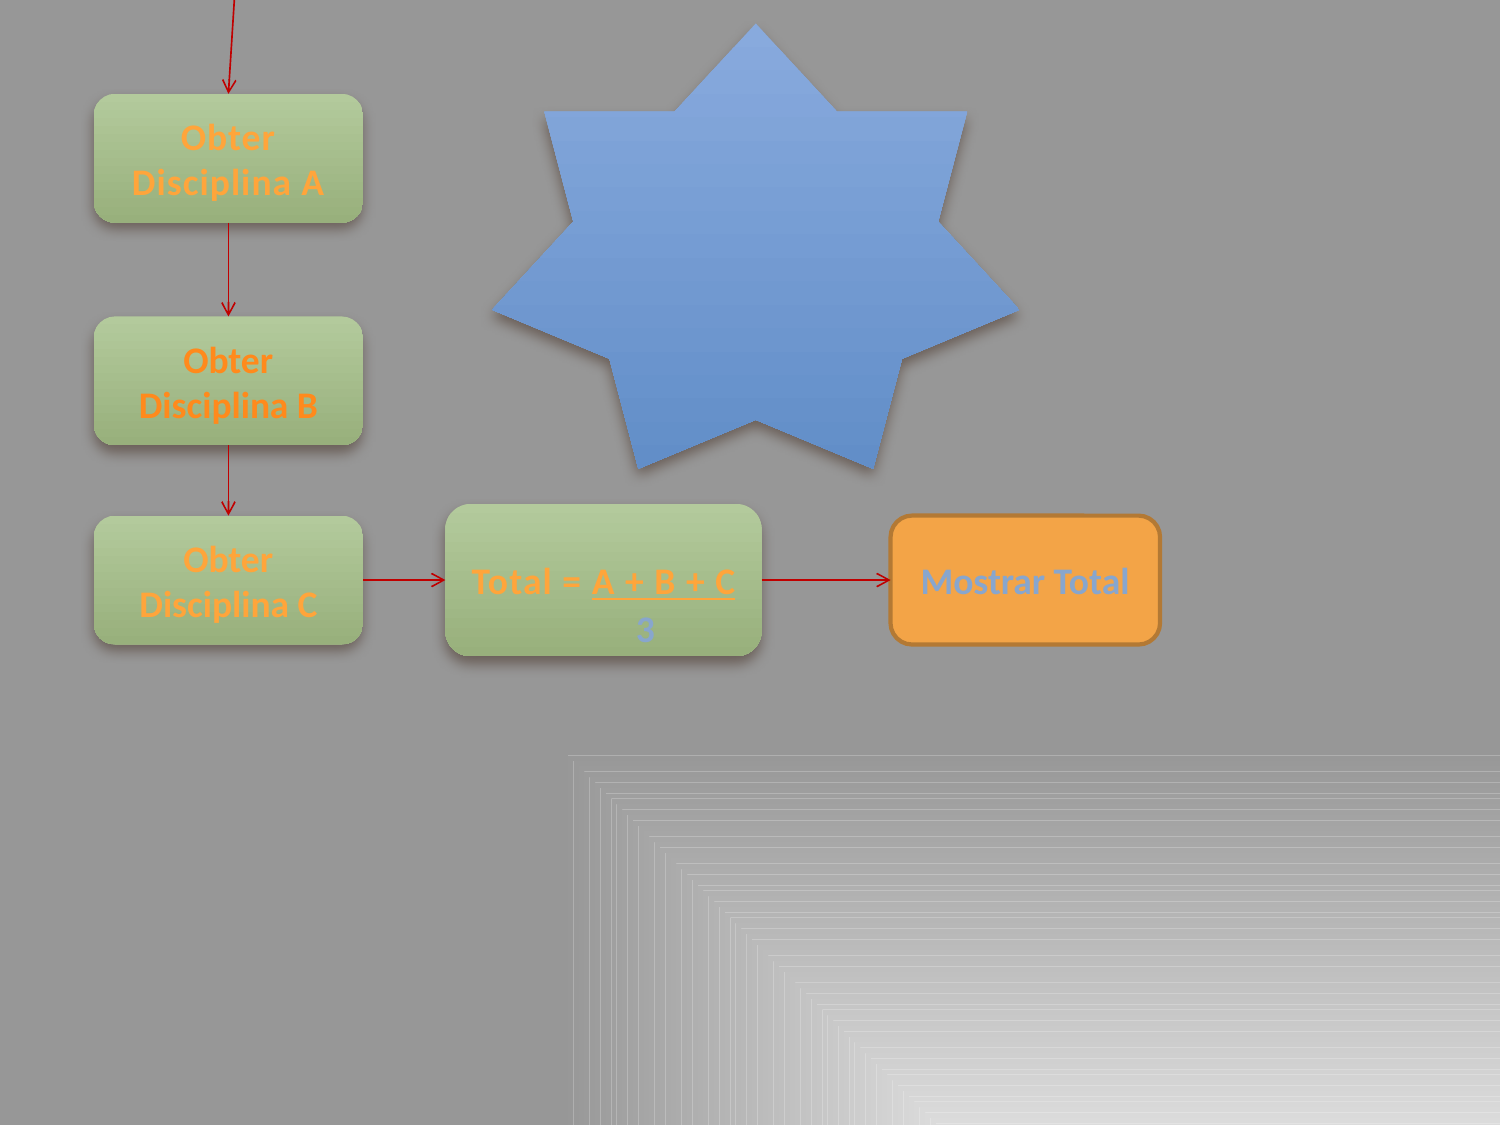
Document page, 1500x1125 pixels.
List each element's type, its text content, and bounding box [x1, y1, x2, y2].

text_box Obter Disciplina C [93, 515, 364, 645]
text_box 3 [621, 597, 680, 658]
text_box [492, 23, 1020, 469]
text_box Total = A + B + C [445, 503, 762, 657]
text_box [184, 43, 279, 51]
text_box Obter Disciplina A [93, 93, 364, 223]
text_box Mostrar Total [888, 513, 1163, 647]
text_box Obter Disciplina B [93, 316, 364, 446]
